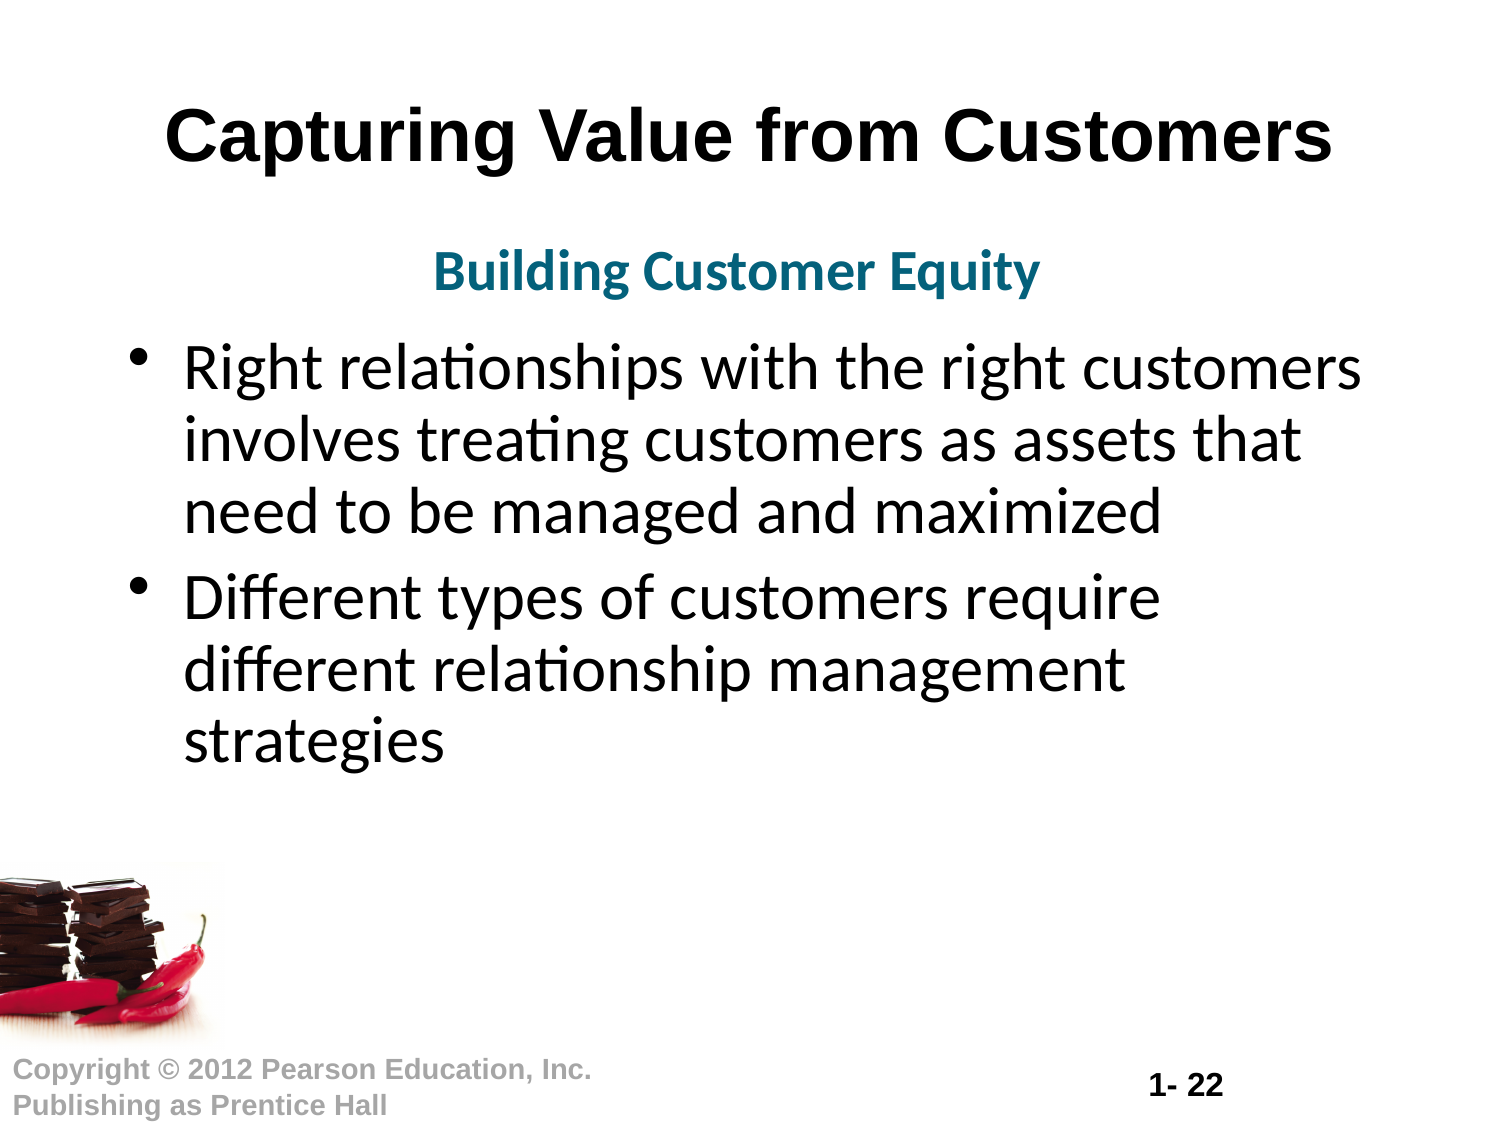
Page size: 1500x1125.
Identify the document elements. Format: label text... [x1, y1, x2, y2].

list Right relationships with the right customers involves treating customers as assets that need to be managed and maximized Different types of customers require different relationship management strategies [112, 324, 1388, 851]
title Capturing Value from Customers [112, 37, 1388, 226]
picture [0, 862, 225, 1050]
list Building Customer Equity [149, 224, 1326, 288]
